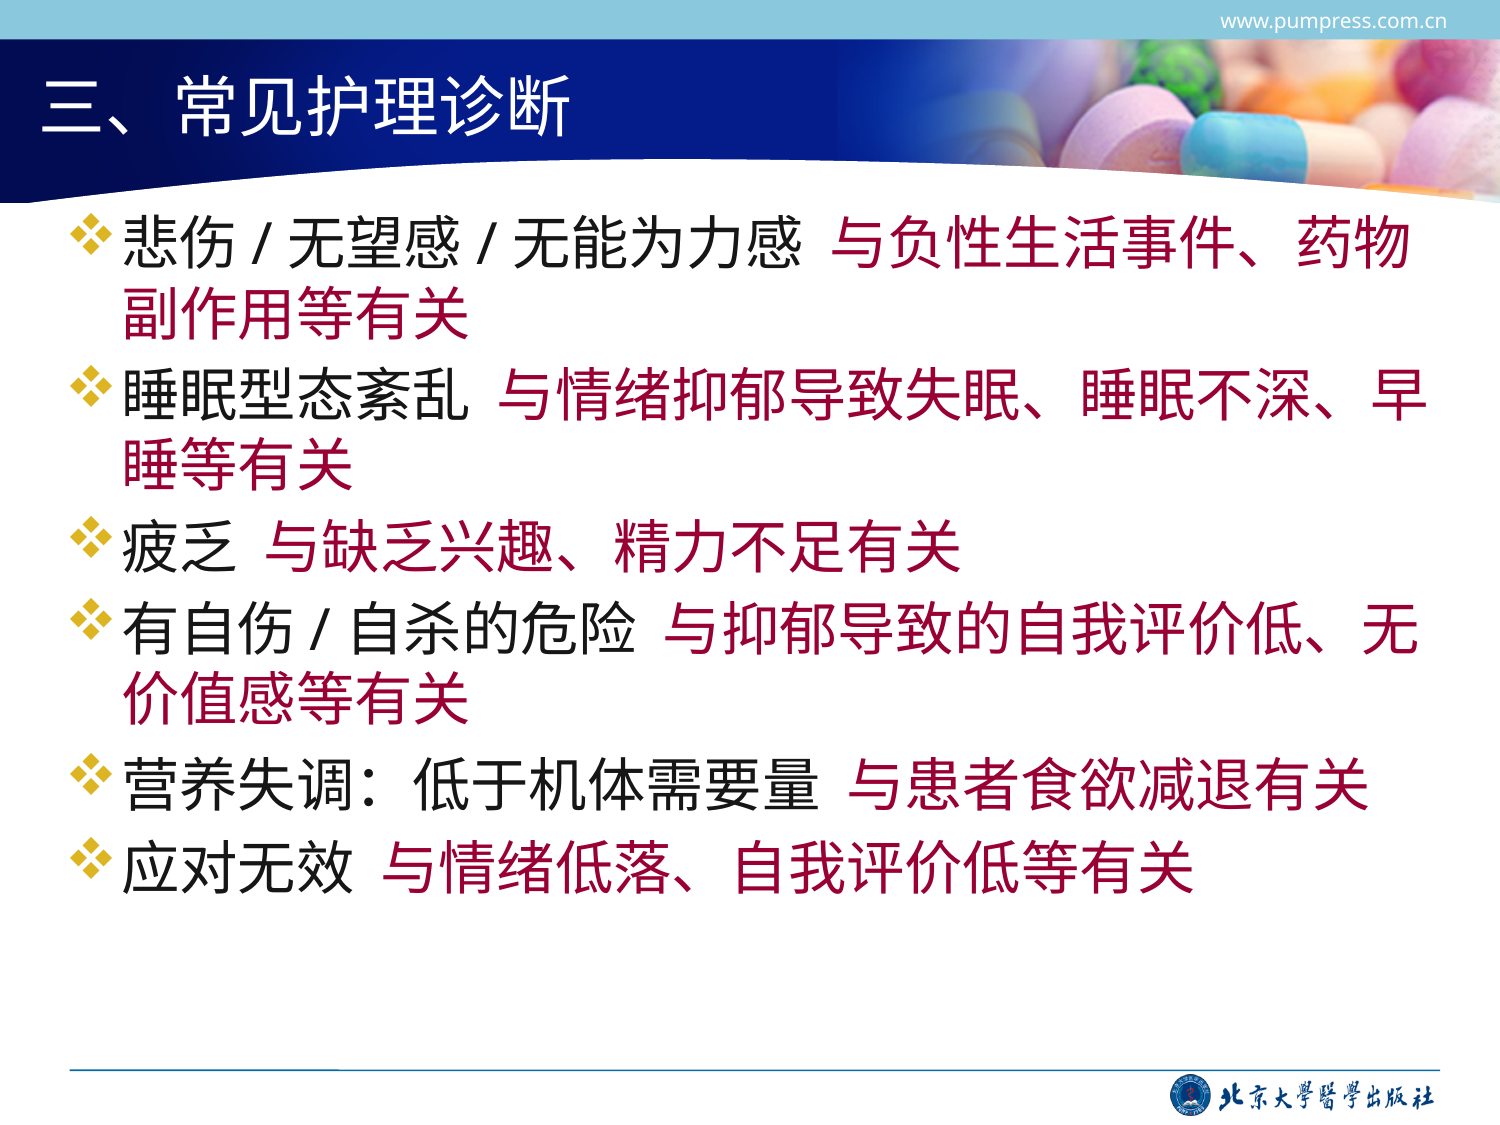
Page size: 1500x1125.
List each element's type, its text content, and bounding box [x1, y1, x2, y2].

picture [0, 40, 1500, 203]
title 三、常见护理诊断 [23, 58, 1349, 152]
list 悲伤/无望感/无能为力感 与负性生活事件、药物副作用等有关 睡眠型态紊乱 与情绪抑郁导致失眠、睡眠不深、早睡等有关 疲乏 与缺乏兴趣、精力不足有关 有自伤/自杀的危险 与抑郁导致的自我评价低、无价值感等有关 营养失调：低于机体需要量 与患者食欲减退有关 应对无效 与情绪低落、自我评价低等有关 [49, 198, 1463, 1026]
slide_number www.pumpress.com.cn [1024, 0, 1463, 38]
picture [1170, 1074, 1436, 1118]
